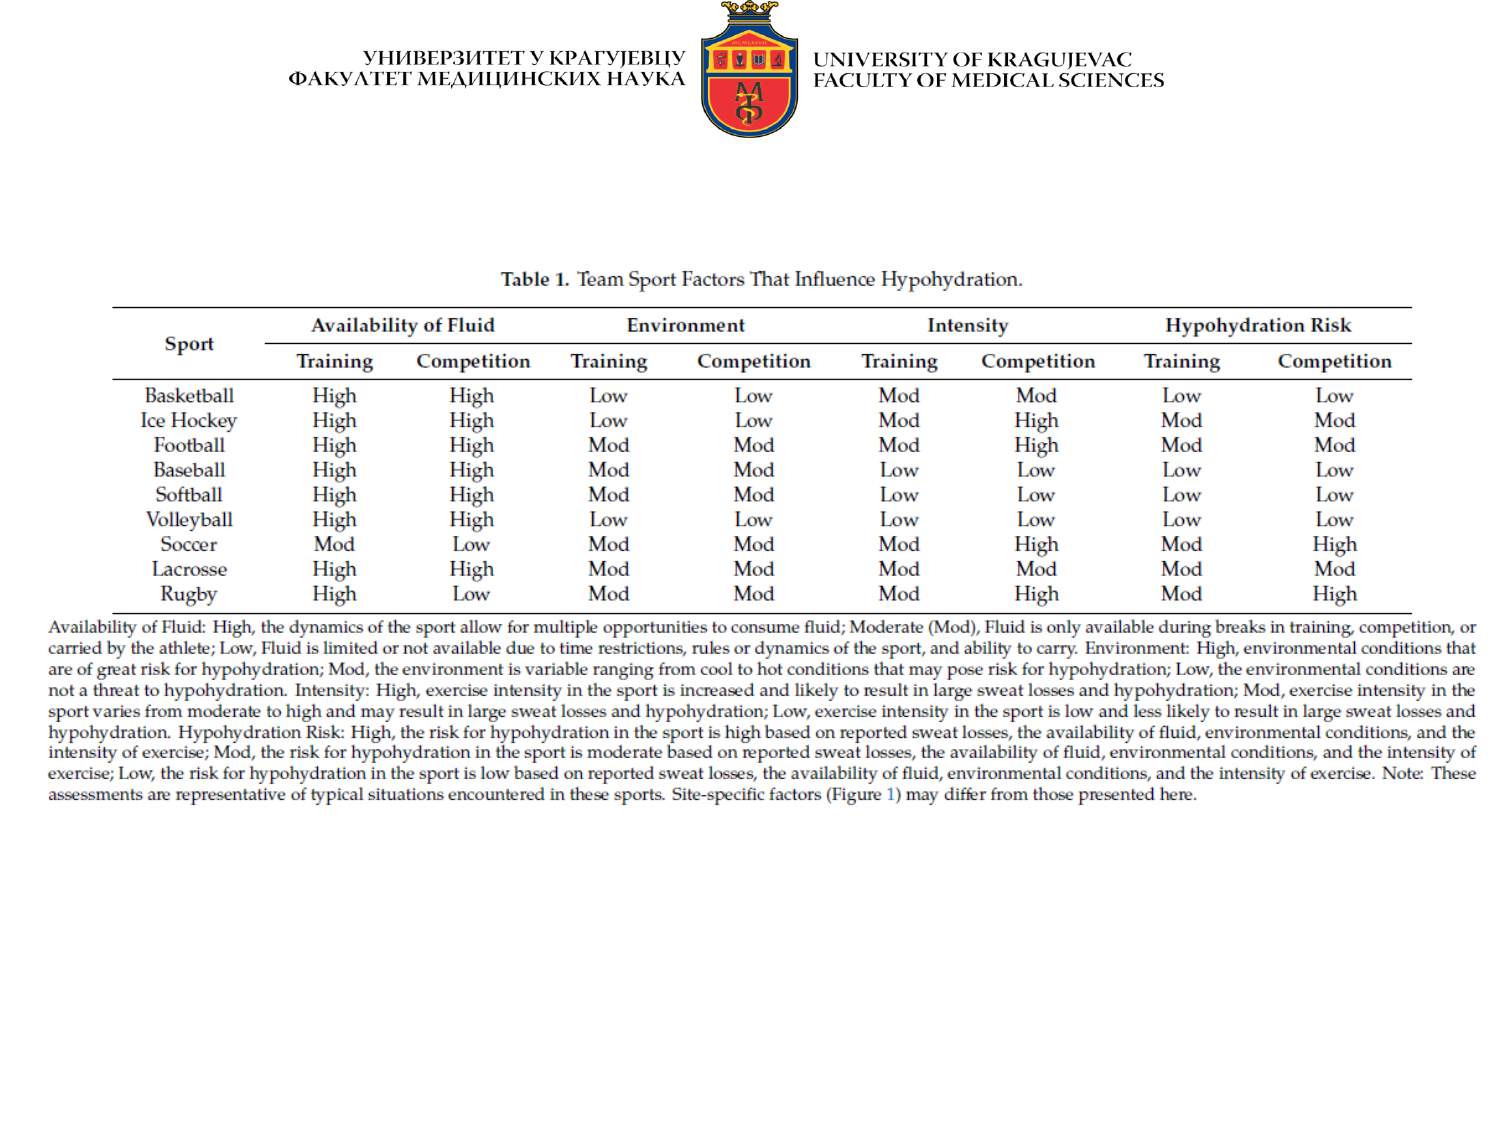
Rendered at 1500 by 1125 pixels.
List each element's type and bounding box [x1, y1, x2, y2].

picture [6, 255, 1494, 847]
picture [289, 0, 1164, 138]
